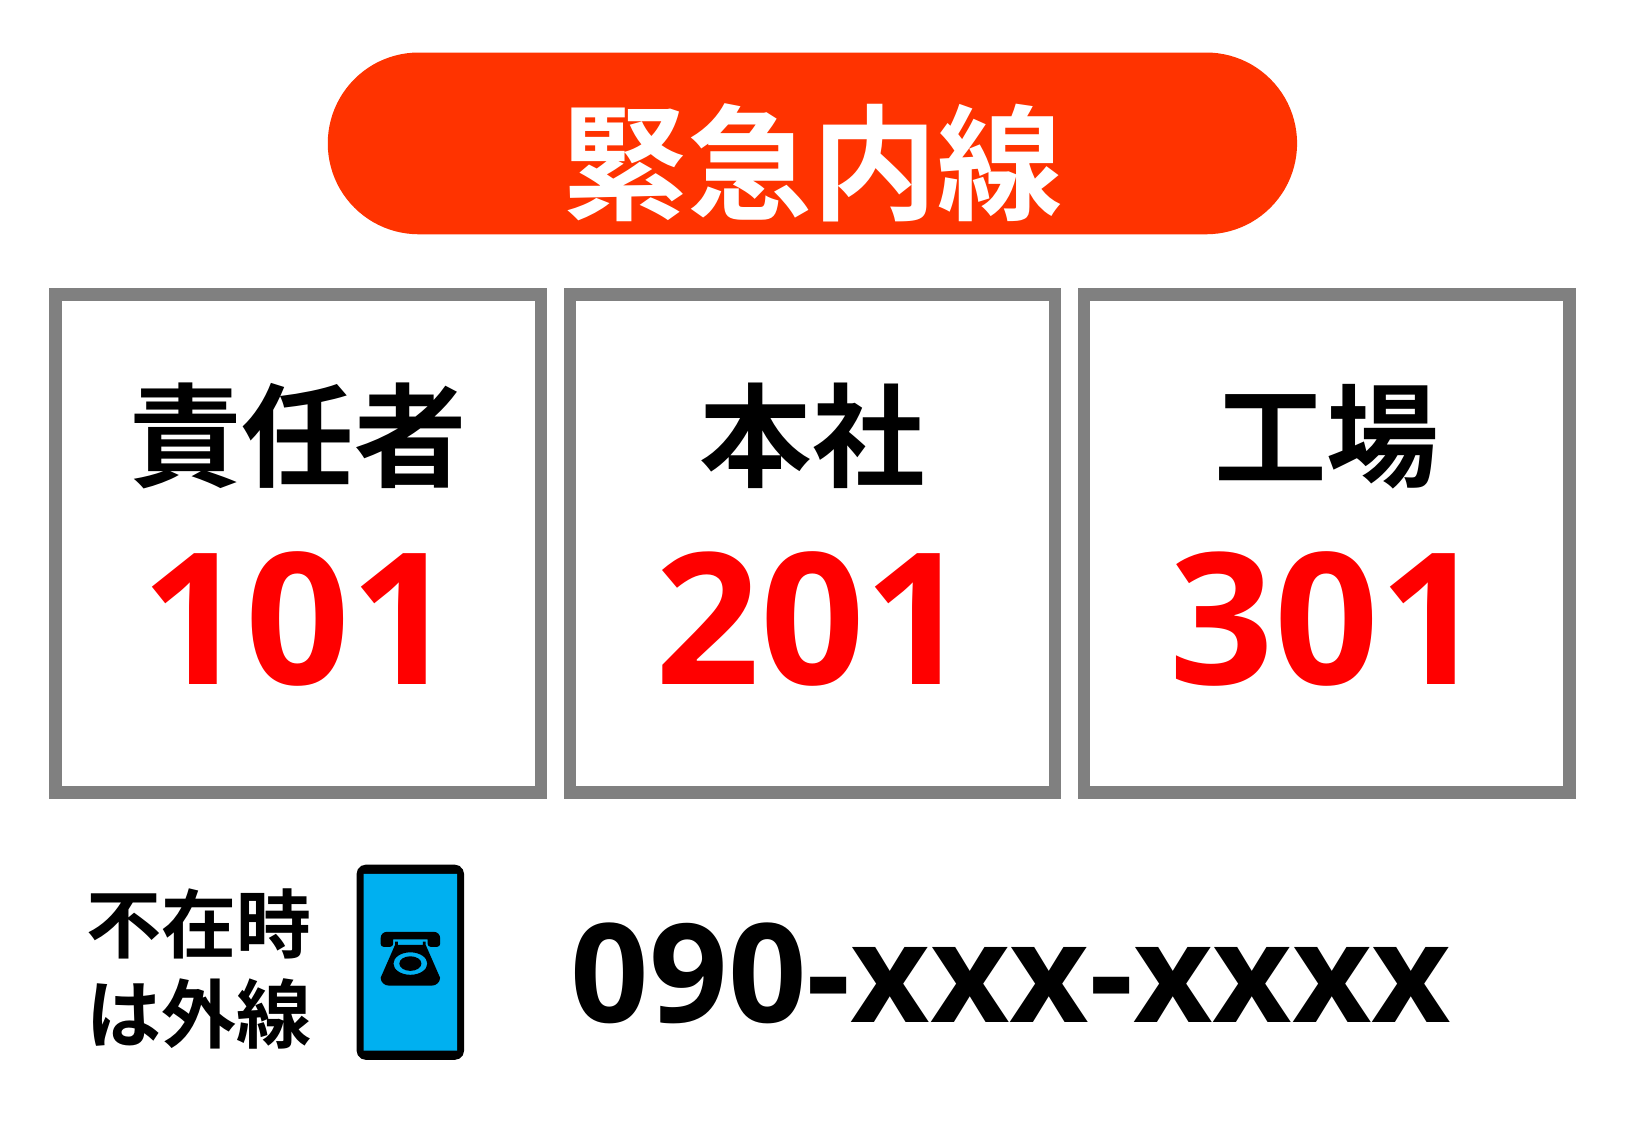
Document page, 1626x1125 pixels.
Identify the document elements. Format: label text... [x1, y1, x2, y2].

text_box 責任者 101 [54, 293, 542, 793]
text_box 本社 201 [569, 293, 1056, 793]
text_box 不在時 は外線 [71, 870, 327, 1066]
text_box 090-xxx-xxxx [556, 878, 1467, 1058]
text_box 工場 301 [1083, 293, 1571, 793]
text_box 緊急内線 [326, 51, 1299, 236]
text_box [356, 864, 465, 1060]
